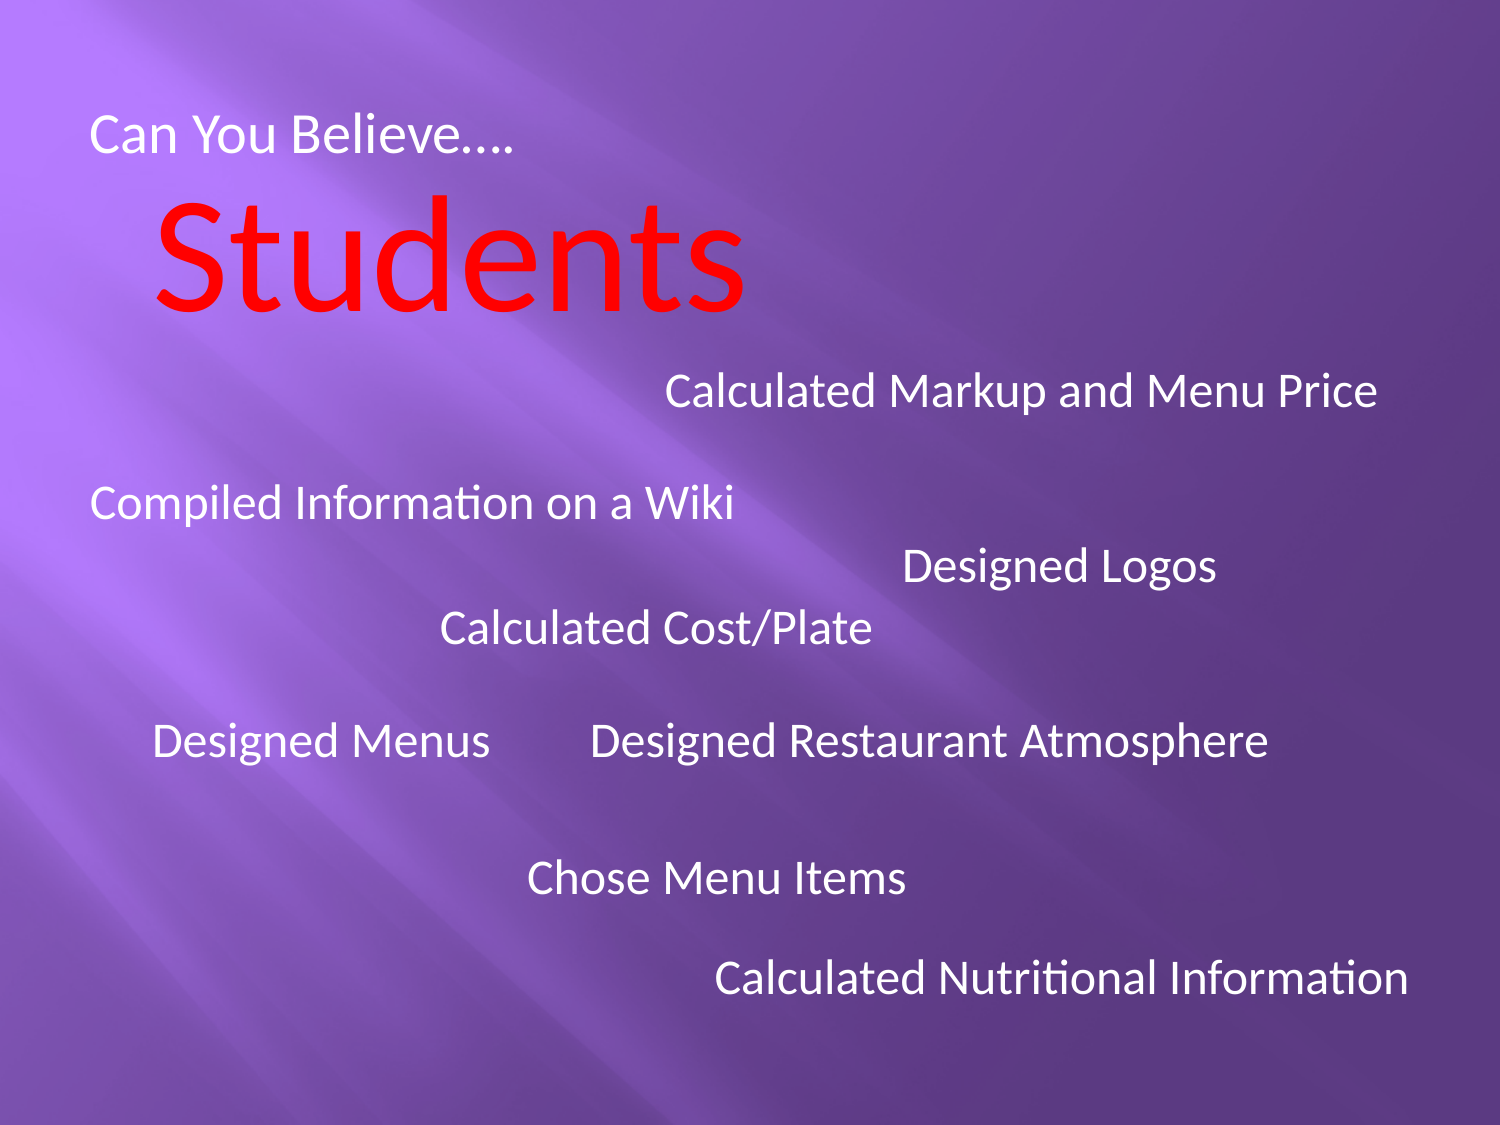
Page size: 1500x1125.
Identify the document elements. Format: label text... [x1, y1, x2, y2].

text_box Students [137, 137, 975, 353]
text_box Chose Menu Items [512, 837, 1275, 913]
text_box Designed Logos [887, 524, 1500, 600]
text_box Calculated Nutritional Information [699, 937, 1463, 1013]
text_box Compiled Information on a Wiki [74, 462, 838, 538]
text_box Calculated Markup and Menu Price [649, 349, 1413, 425]
text_box Designed Restaurant Atmosphere [574, 699, 1338, 775]
text_box Can You Believe…. [74, 87, 663, 173]
text_box Designed Menus [137, 699, 574, 775]
text_box Calculated Cost/Plate [424, 587, 1188, 663]
